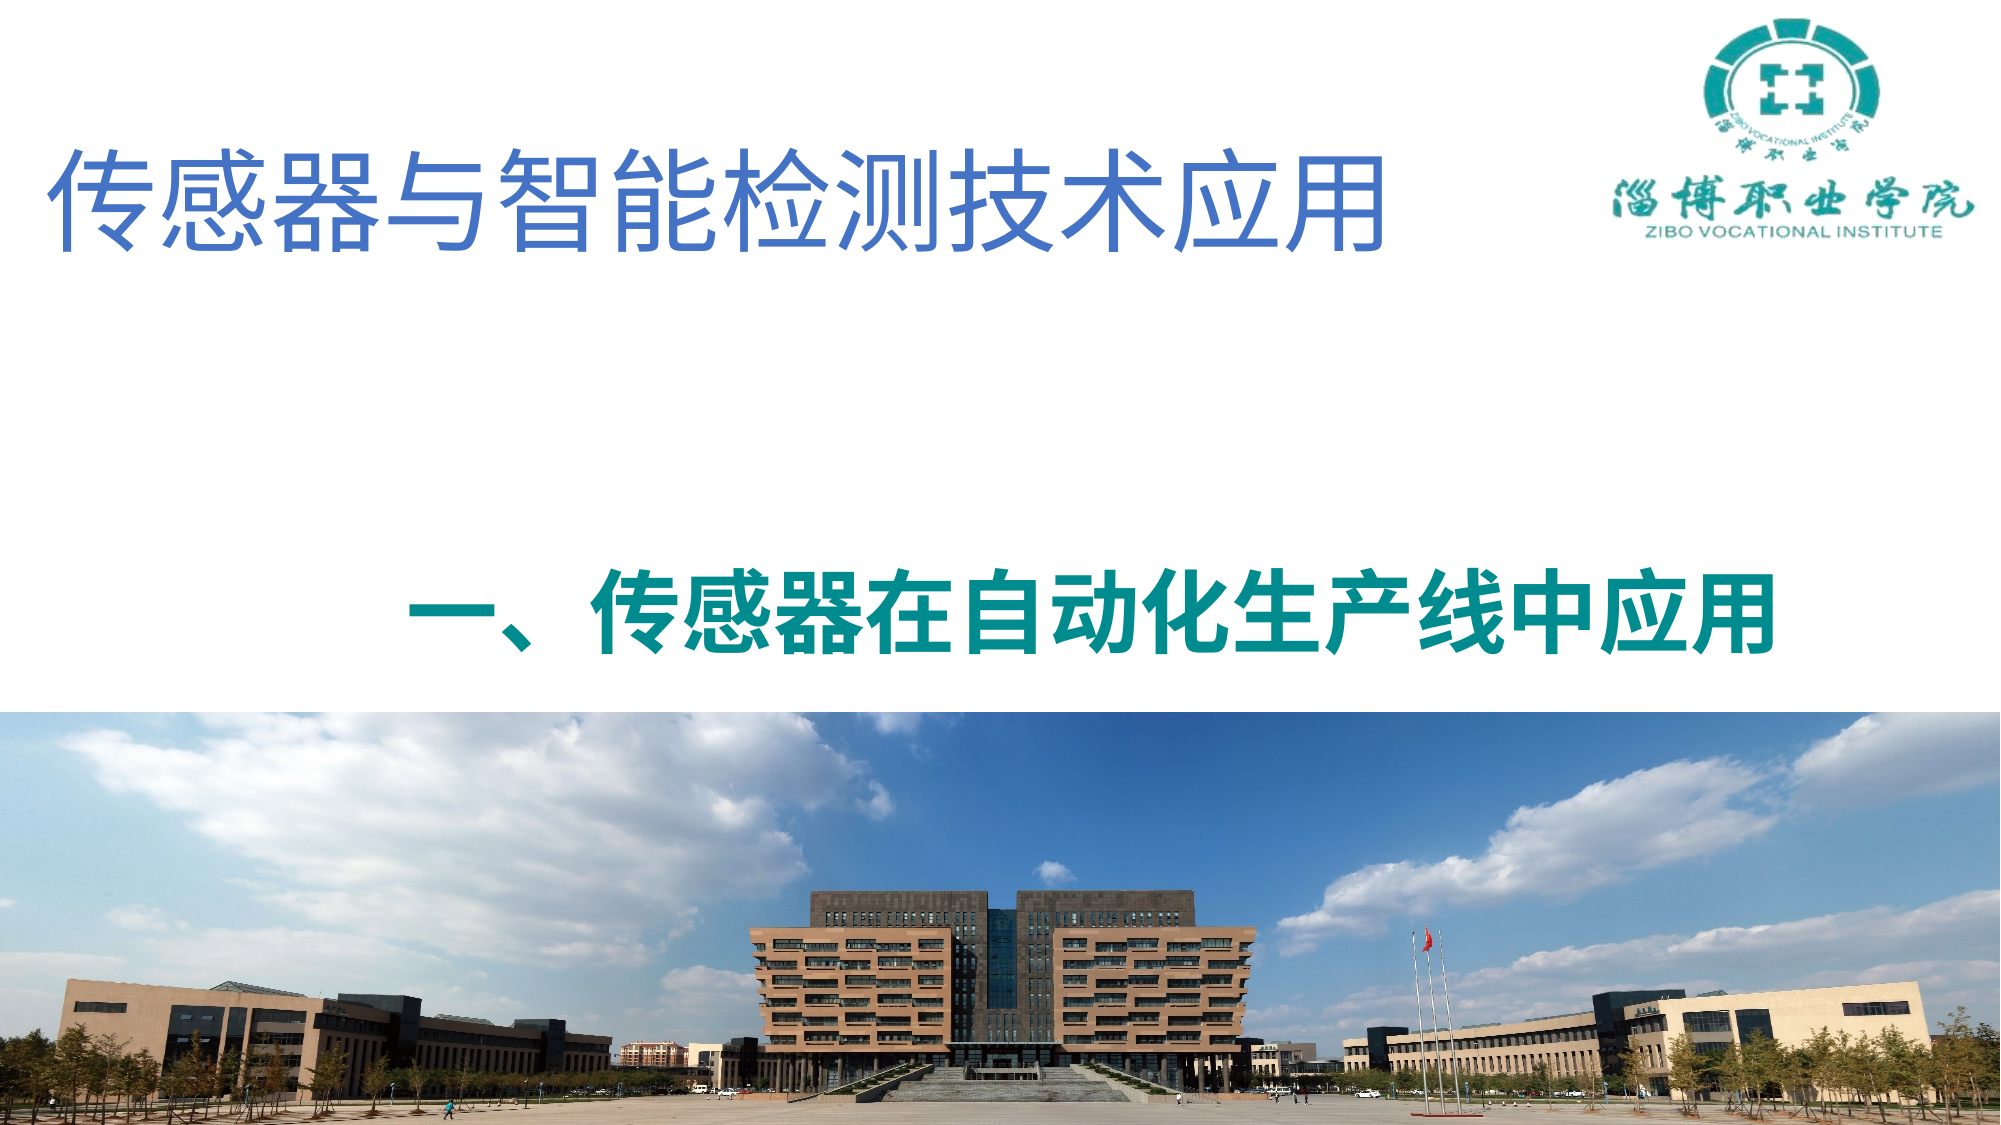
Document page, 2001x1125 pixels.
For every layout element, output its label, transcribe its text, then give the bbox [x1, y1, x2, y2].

text_box 一、传感器在自动化生产线中应用 [391, 547, 1825, 672]
text_box 传感器与智能检测技术应用 [30, 123, 1411, 274]
picture [1581, 4, 2000, 253]
picture [0, 712, 2000, 1125]
